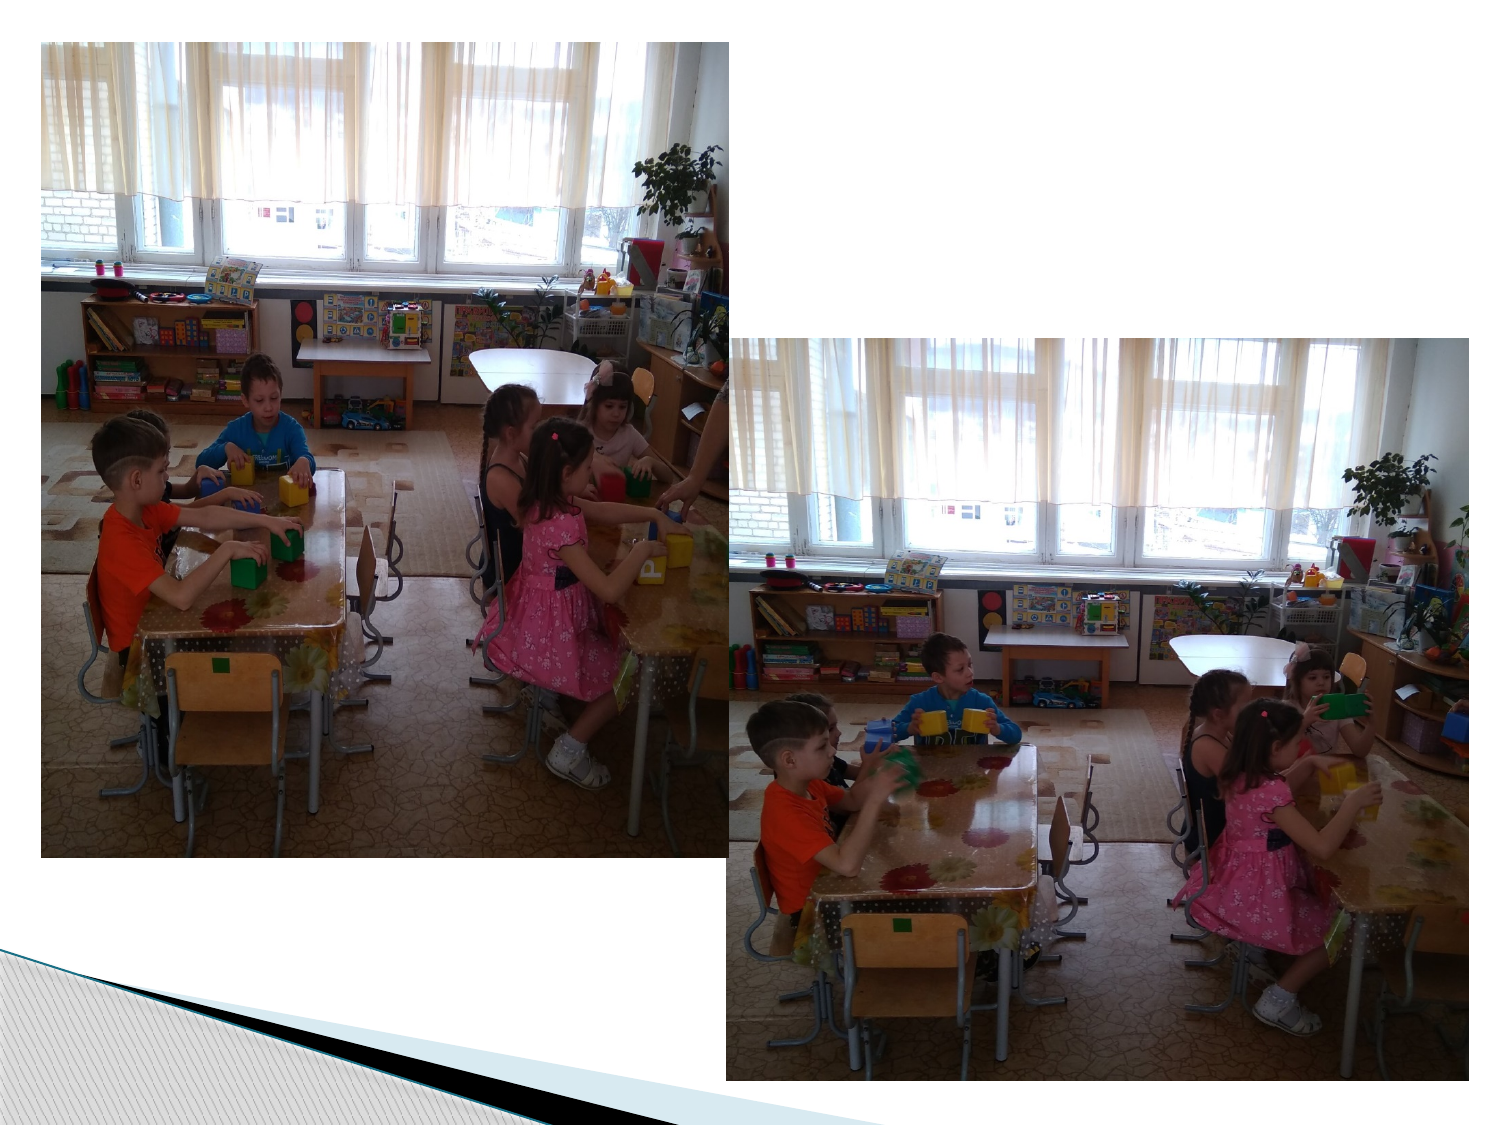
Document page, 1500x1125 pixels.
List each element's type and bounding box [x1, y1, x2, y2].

picture [40, 42, 729, 858]
list [726, 337, 1469, 1081]
